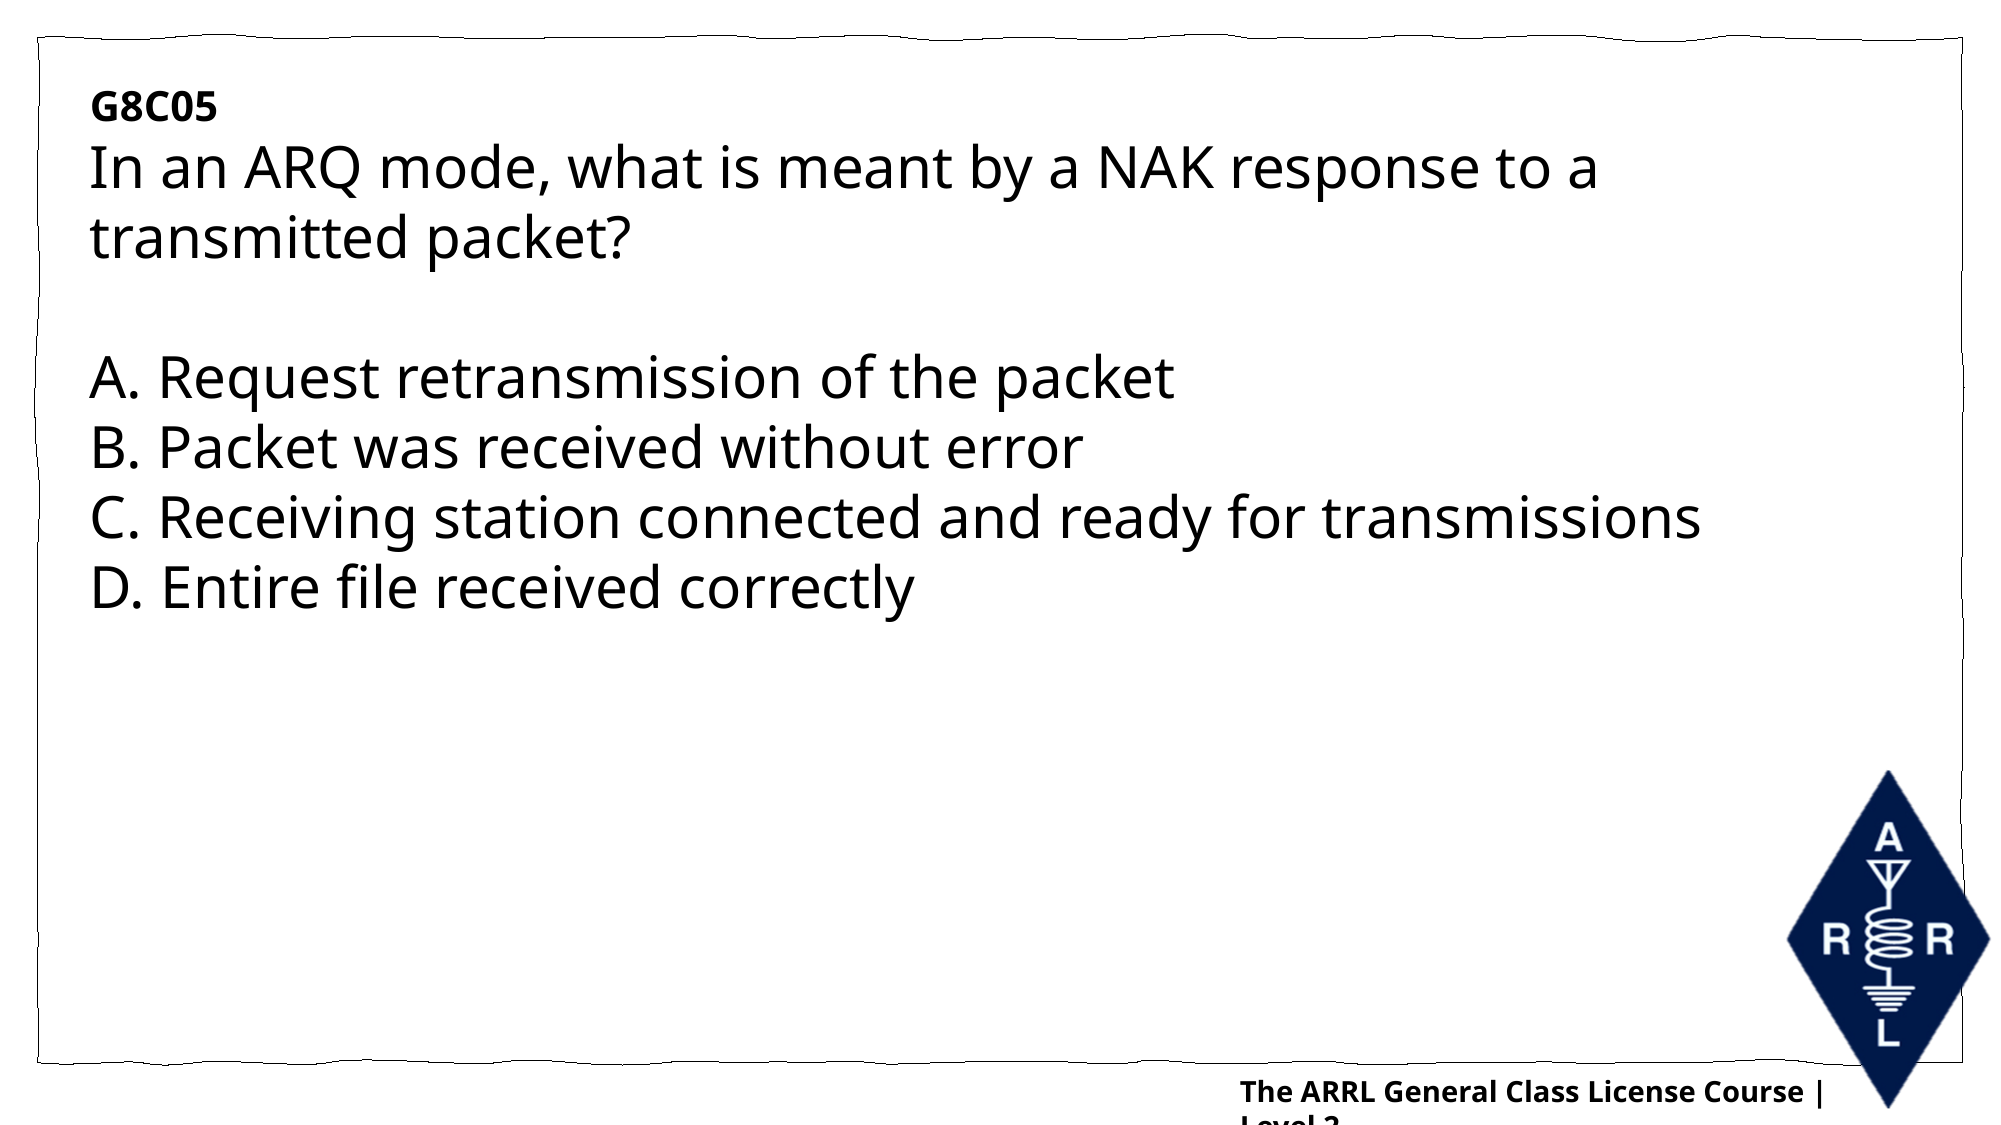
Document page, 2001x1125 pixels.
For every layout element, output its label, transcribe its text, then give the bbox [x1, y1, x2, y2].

picture [1773, 752, 1999, 1125]
text_box G8C05 In an ARQ mode, what is meant by a NAK response to a transmitted packet? A. Request retransmission of the packet B. Packet was received without error C. Receiving station connected and ready for transmissions D. Entire file received correctly [75, 72, 1850, 628]
